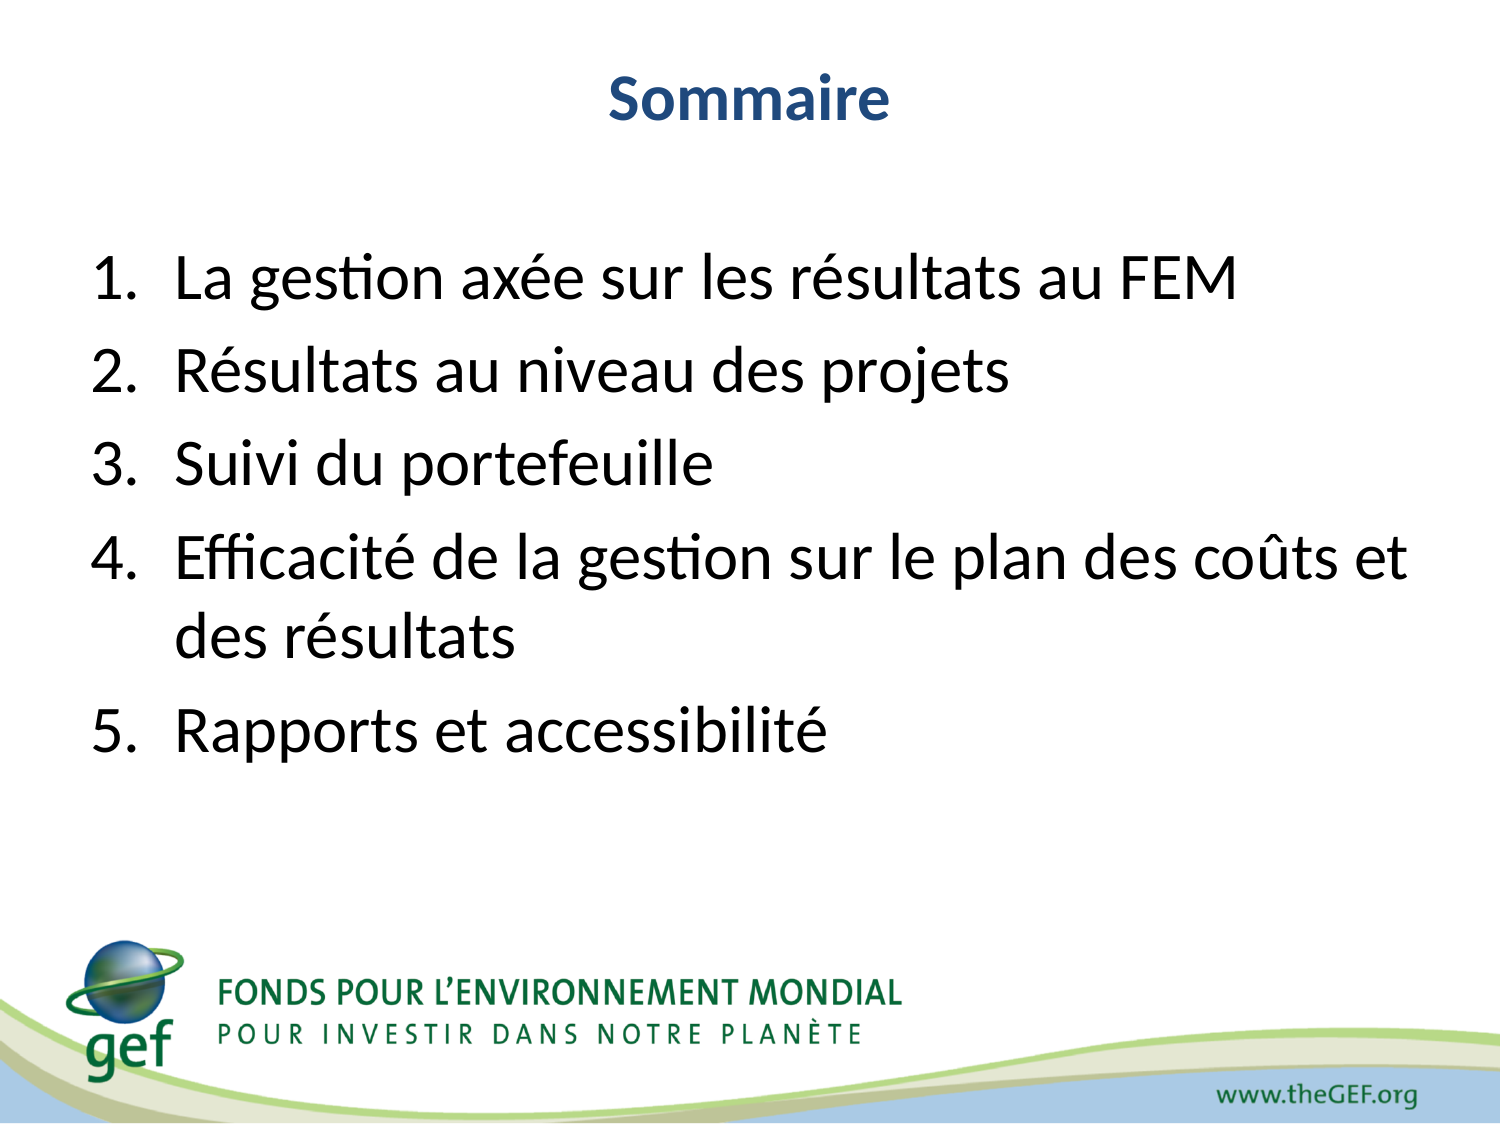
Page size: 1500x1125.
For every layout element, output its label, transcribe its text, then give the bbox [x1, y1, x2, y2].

title Sommaire [74, 0, 1426, 188]
list La gestion axée sur les résultats au FEM Résultats au niveau des projets Suivi du portefeuille Efficacité de la gestion sur le plan des coûts et des résultats Rapports et accessibilité [74, 224, 1426, 938]
picture [0, 912, 1500, 1125]
